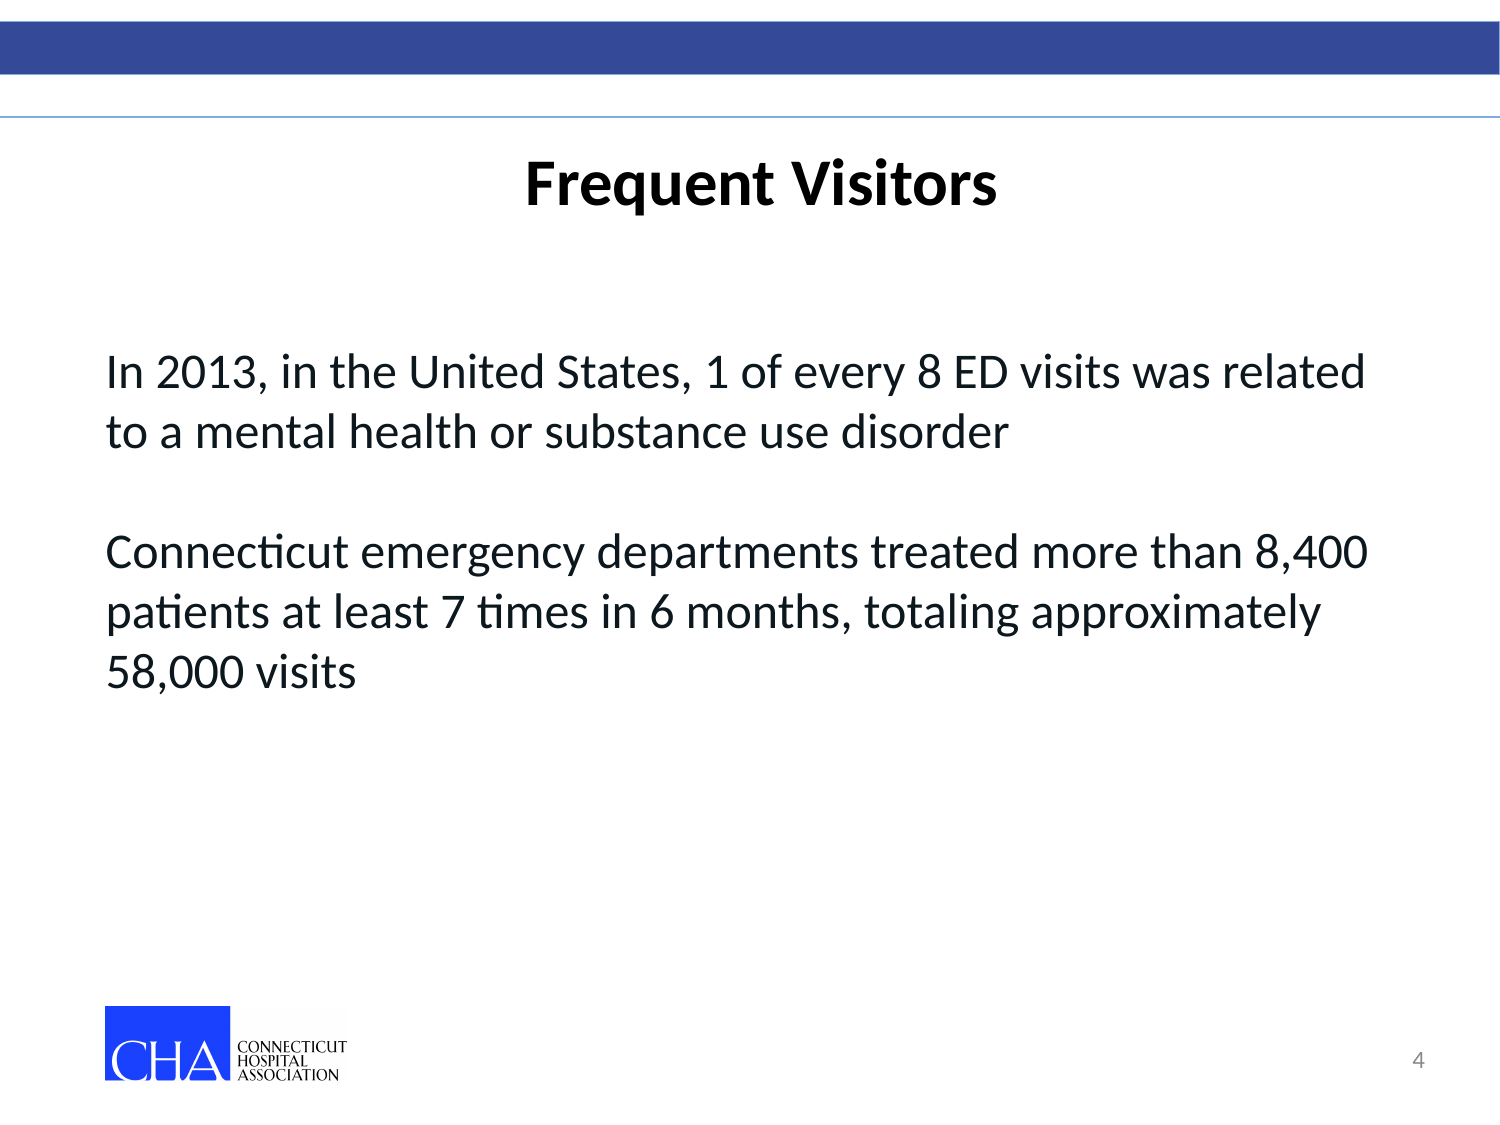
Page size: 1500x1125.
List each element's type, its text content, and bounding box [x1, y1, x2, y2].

picture [105, 1006, 347, 1081]
title Frequent Visitors [72, 140, 1453, 244]
text_box In 2013, in the United States, 1 of every 8 ED visits was related to a mental health or substance use disorder Connecticut emergency departments treated more than 8,400 patients at least 7 times in 6 months, totaling approximately 58,000 visits [90, 331, 1416, 767]
